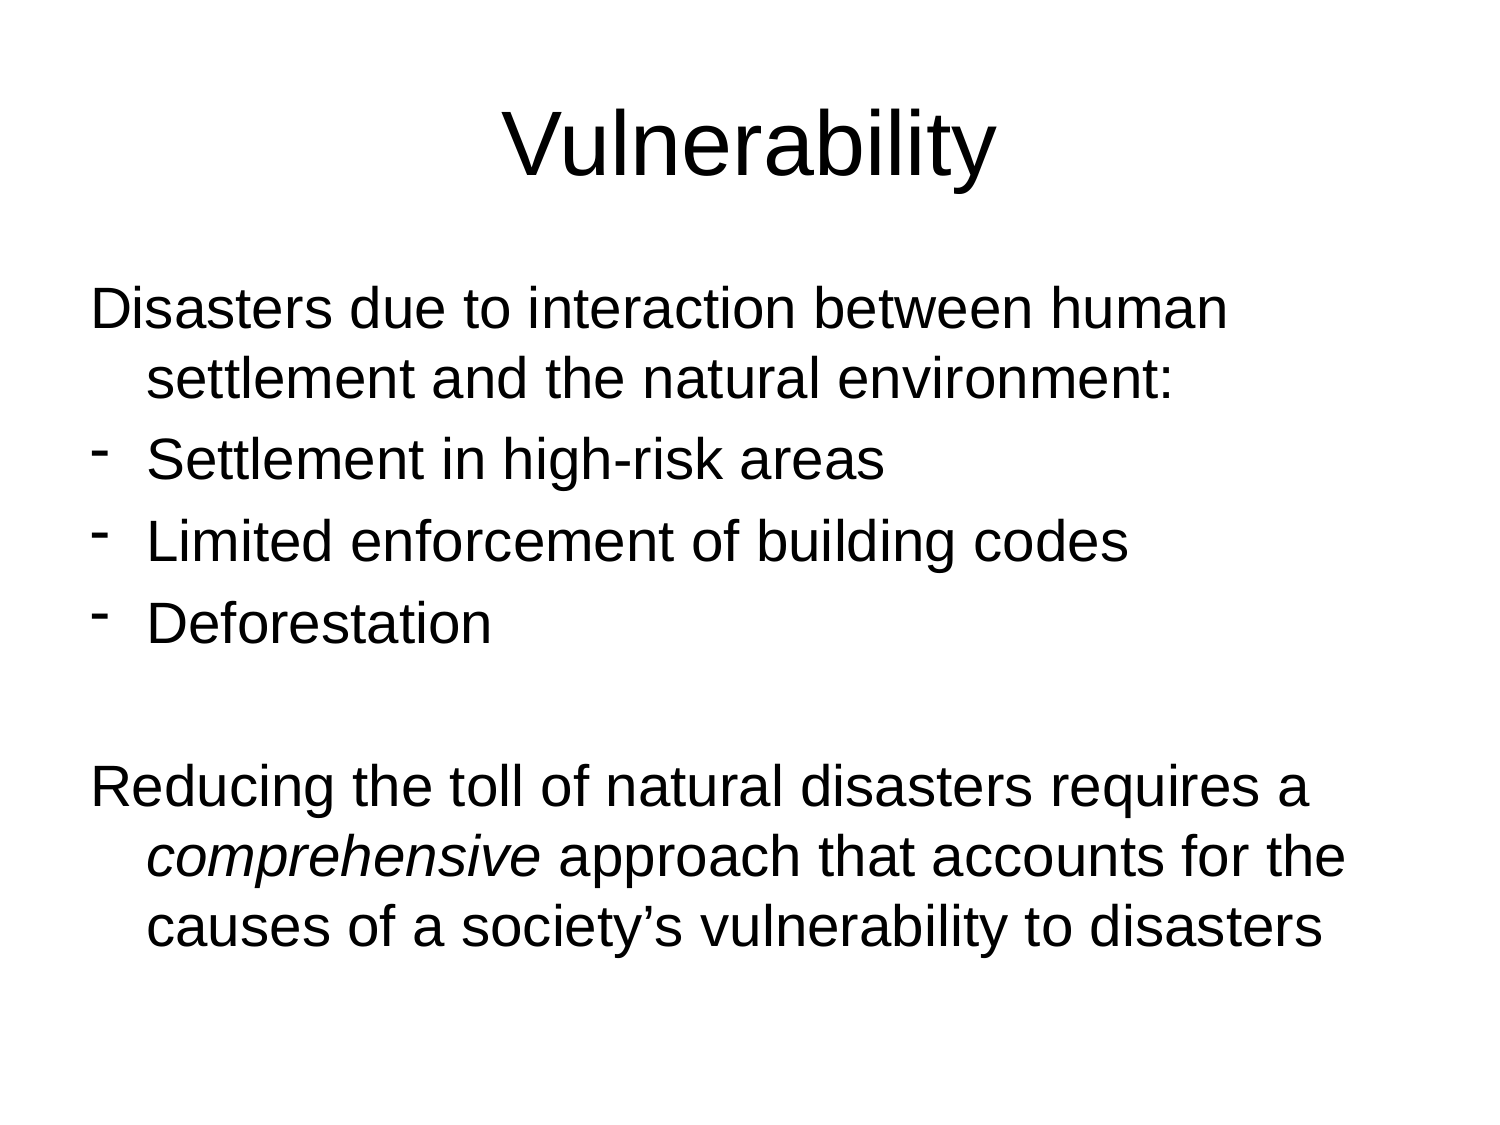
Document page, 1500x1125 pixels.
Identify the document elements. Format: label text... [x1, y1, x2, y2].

title Vulnerability [74, 44, 1426, 233]
list Disasters due to interaction between human settlement and the natural environment: Settlement in high-risk areas Limited enforcement of building codes Deforestation Reducing the toll of natural disasters requires a comprehensive approach that accounts for the causes of a society’s vulnerability to disasters [74, 262, 1426, 1006]
